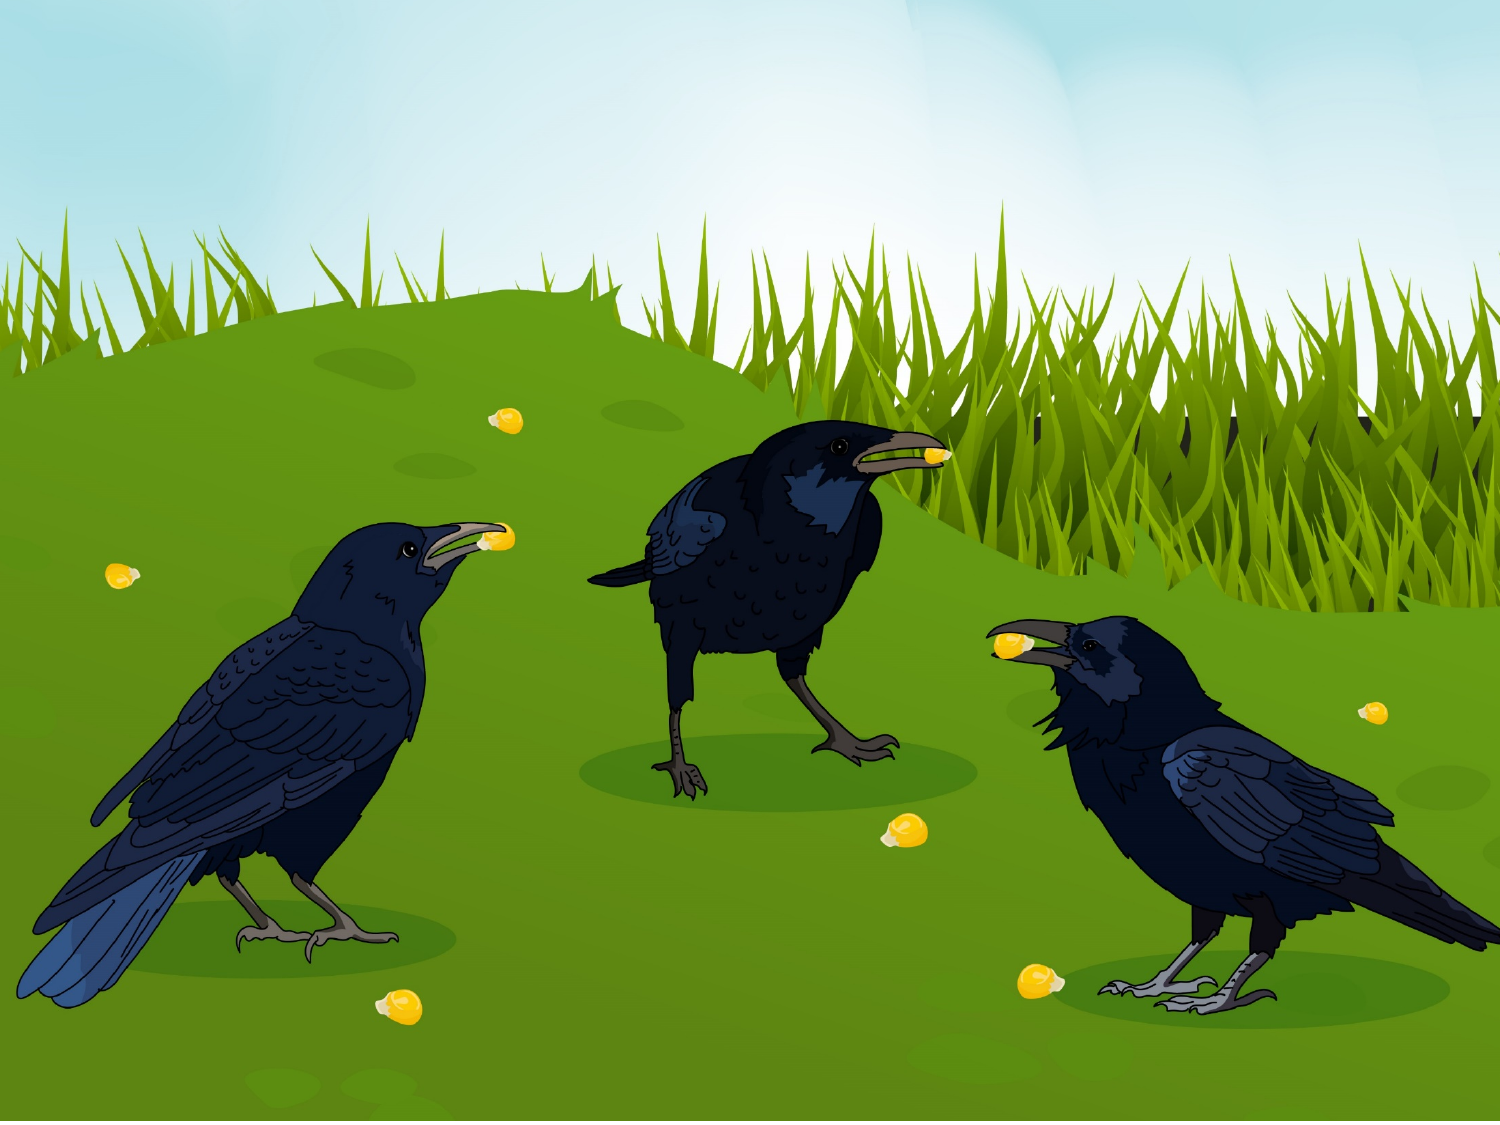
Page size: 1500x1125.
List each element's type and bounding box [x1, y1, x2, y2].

list [0, 0, 1500, 1121]
